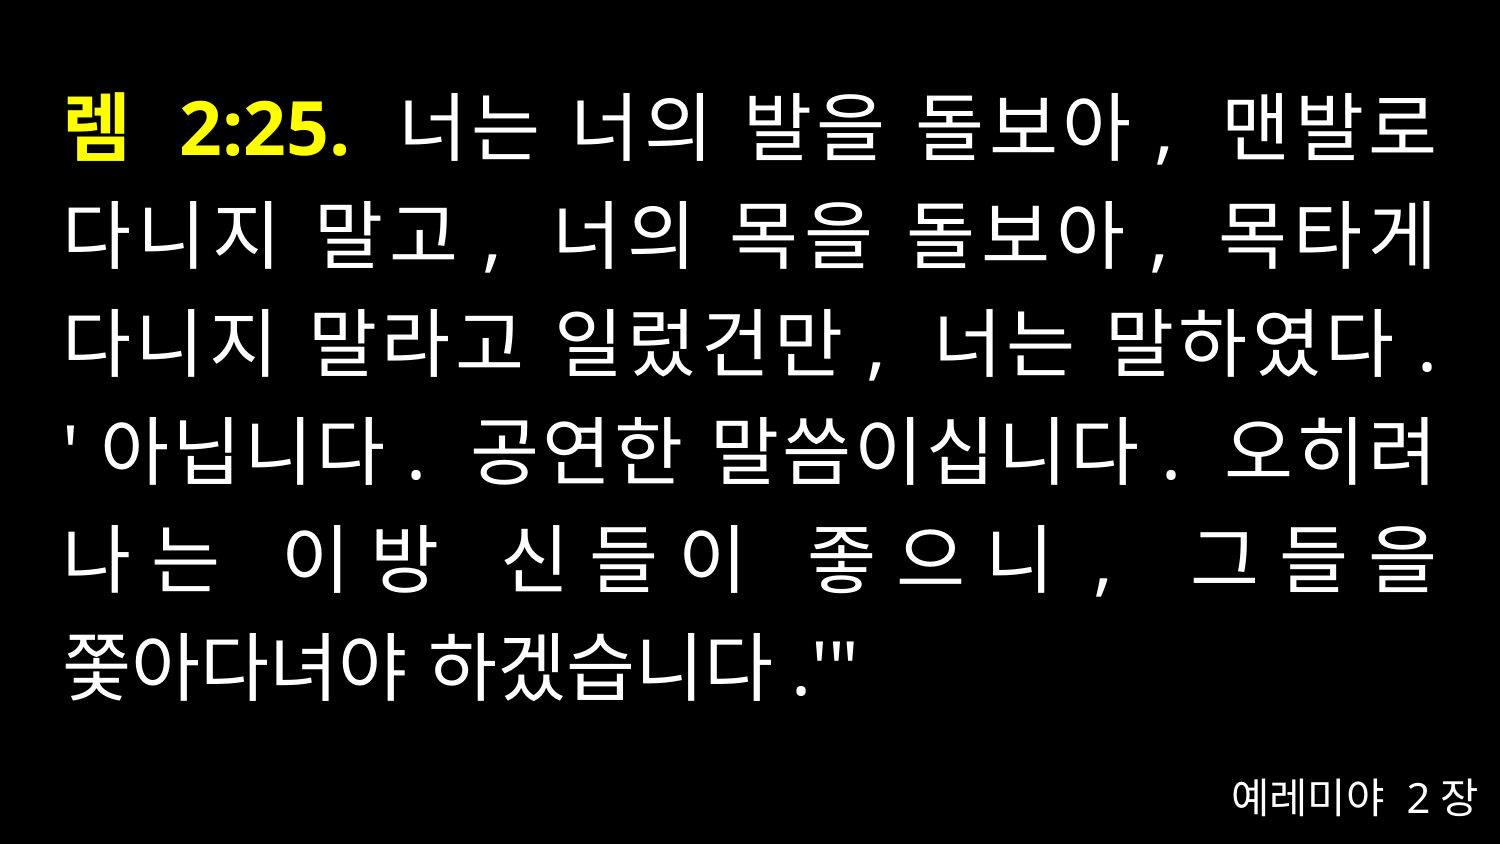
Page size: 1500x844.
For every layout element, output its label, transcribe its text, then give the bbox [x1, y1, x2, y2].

title 렘 2:25. 너는 너의 발을 돌보아, 맨발로 다니지 말고, 너의 목을 돌보아, 목타게 다니지 말라고 일렀건만, 너는 말하였다. '아닙니다. 공연한 말씀이십니다. 오히려 나는 이방 신들이 좋으니, 그들을 쫓아다녀야 하겠습니다.'" [0, 0, 1500, 844]
subtitle 예레미야 2장 [916, 770, 1500, 844]
